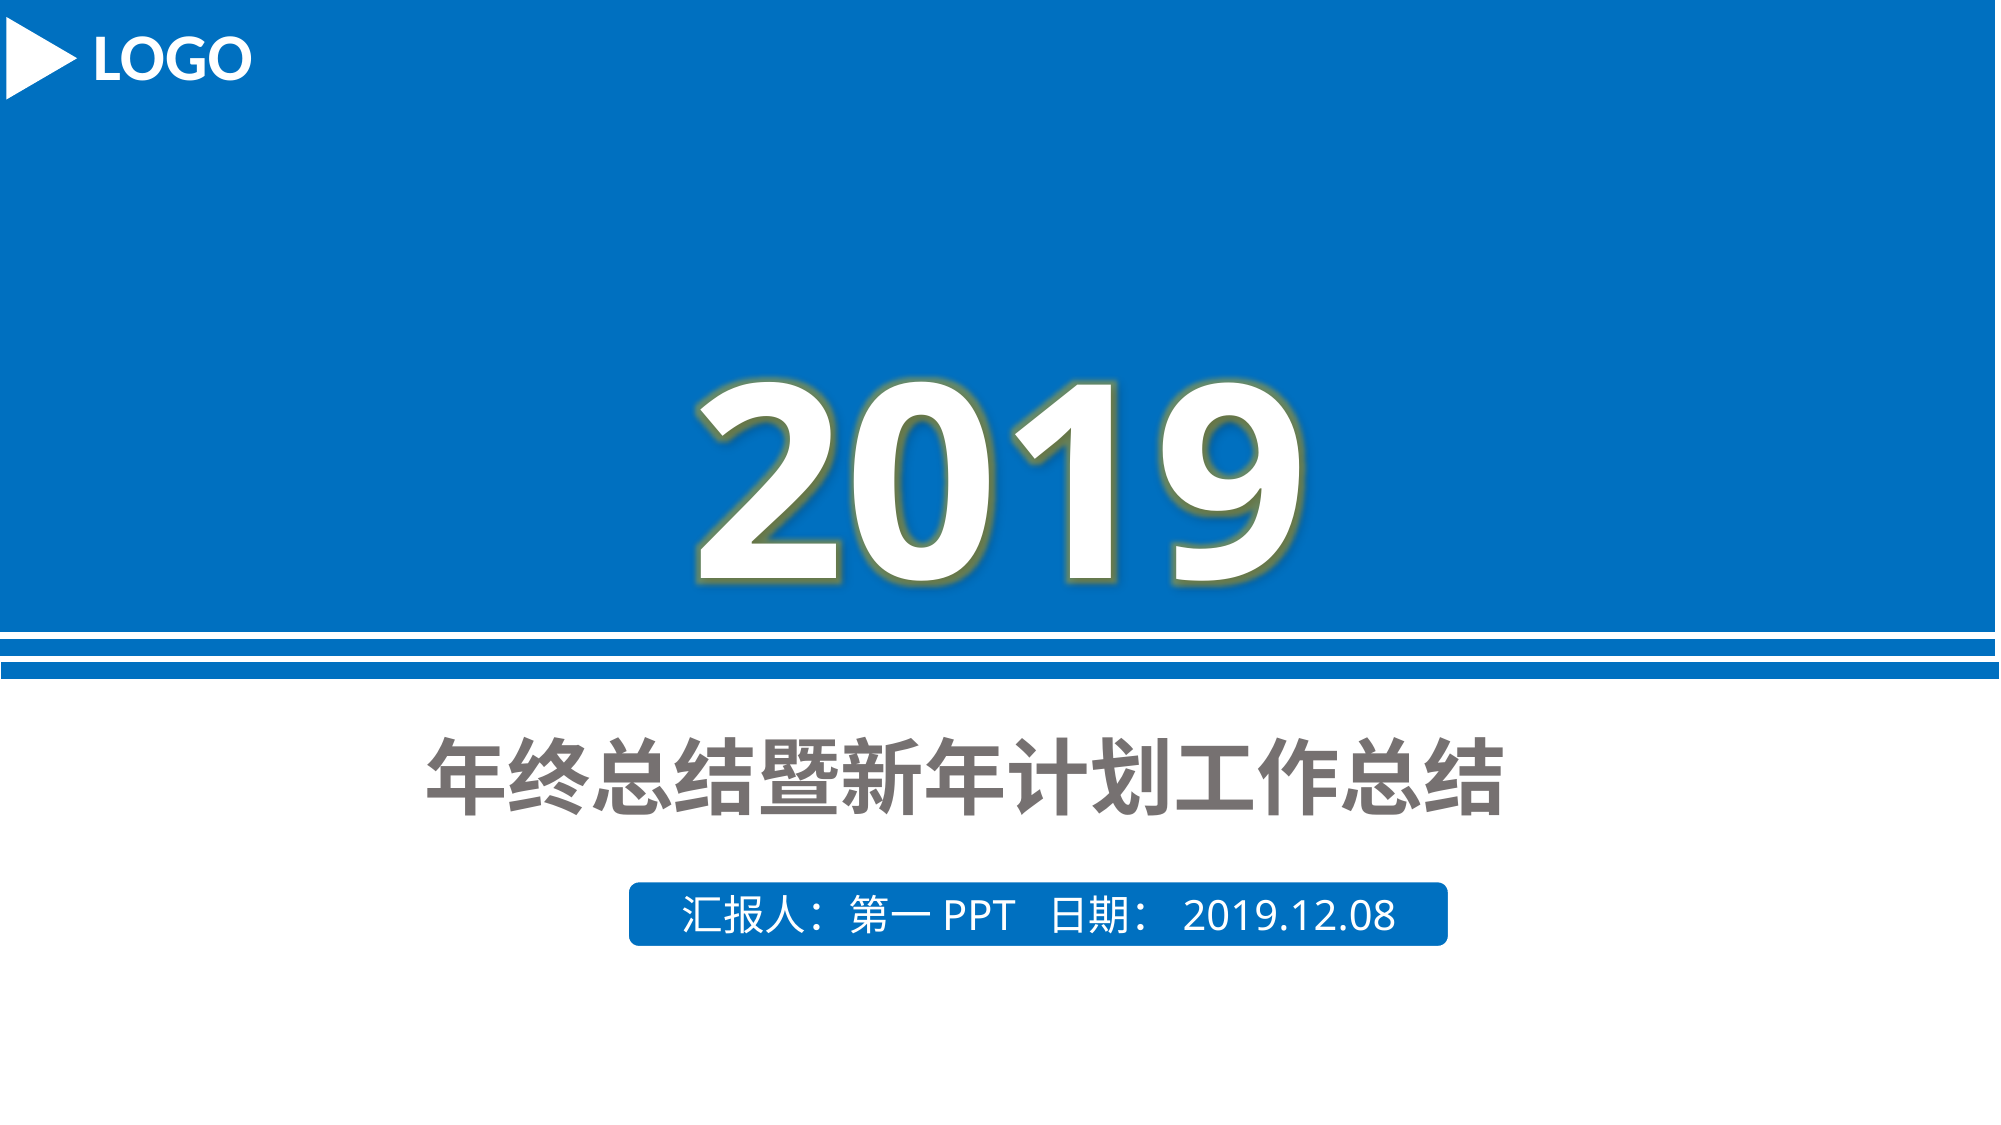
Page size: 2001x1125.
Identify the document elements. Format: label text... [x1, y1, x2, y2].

text_box [0, 0, 1997, 634]
text_box [626, 880, 1445, 948]
text_box [0, 637, 1997, 658]
text_box 汇报人：第一PPT 日期：2019.12.08 [666, 880, 1447, 946]
text_box 年终总结暨新年计划工作总结 [409, 718, 1780, 833]
text_box [5, 15, 77, 102]
text_box LOGO [77, 5, 351, 101]
text_box 2019 [675, 300, 1325, 637]
text_box [0, 660, 2000, 682]
